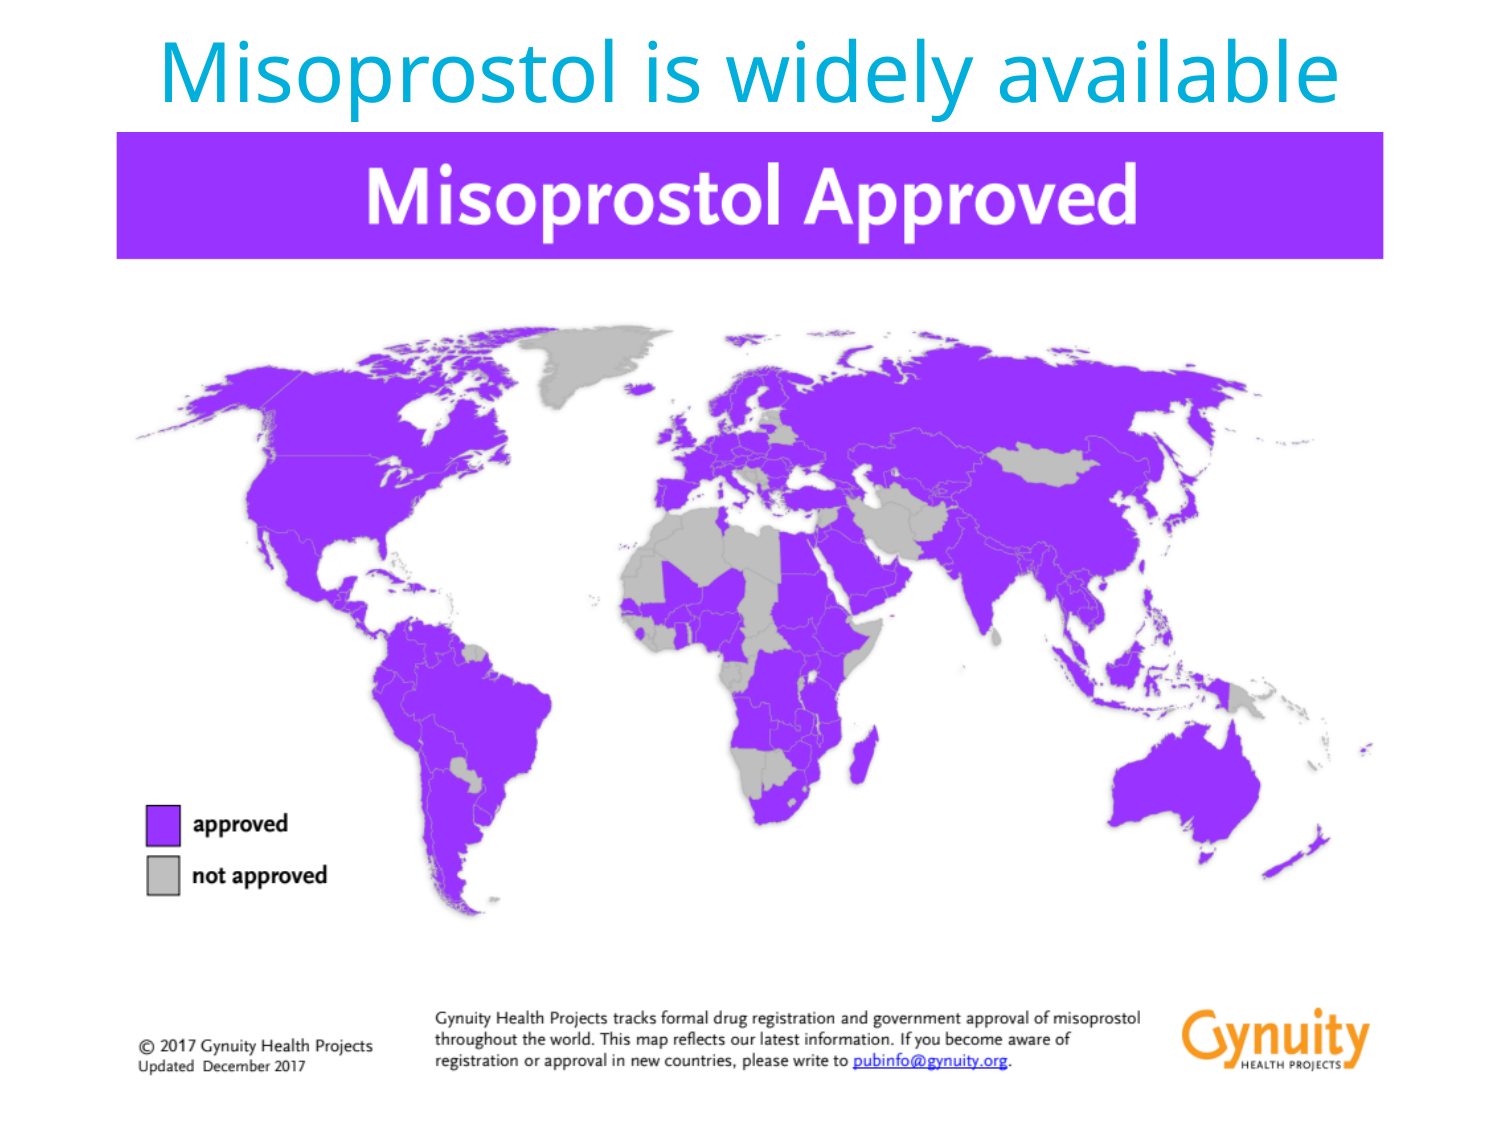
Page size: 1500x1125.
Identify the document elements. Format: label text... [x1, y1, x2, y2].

picture [116, 132, 1384, 1084]
title Misoprostol is widely available [0, 0, 1500, 138]
